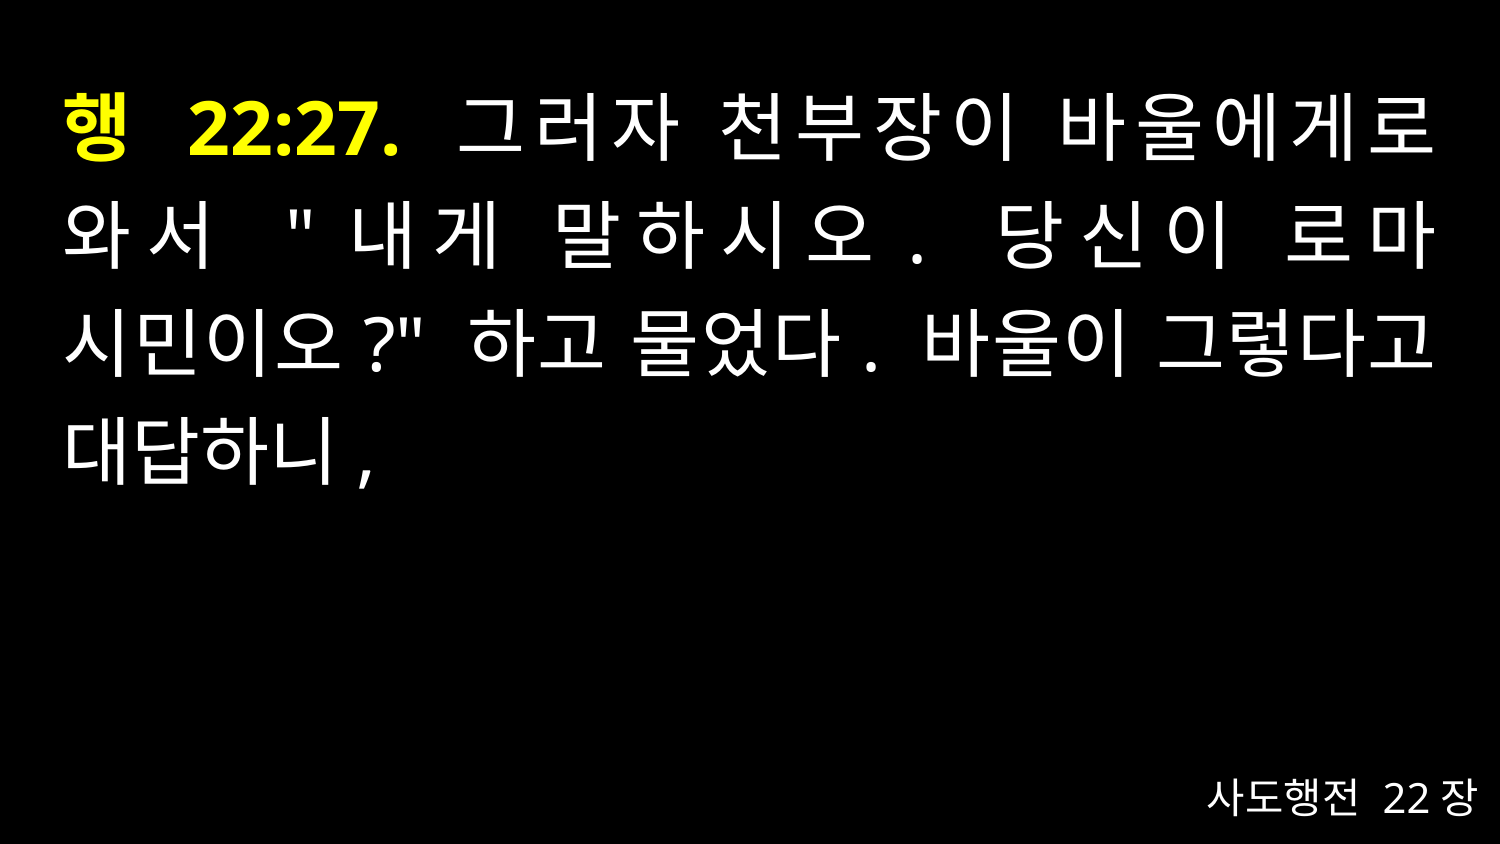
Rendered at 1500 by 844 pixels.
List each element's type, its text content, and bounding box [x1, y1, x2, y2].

title 행 22:27. 그러자 천부장이 바울에게로 와서 "내게 말하시오. 당신이 로마 시민이오?" 하고 물었다. 바울이 그렇다고 대답하니, [0, 0, 1500, 844]
subtitle 사도행전 22장 [916, 770, 1500, 844]
